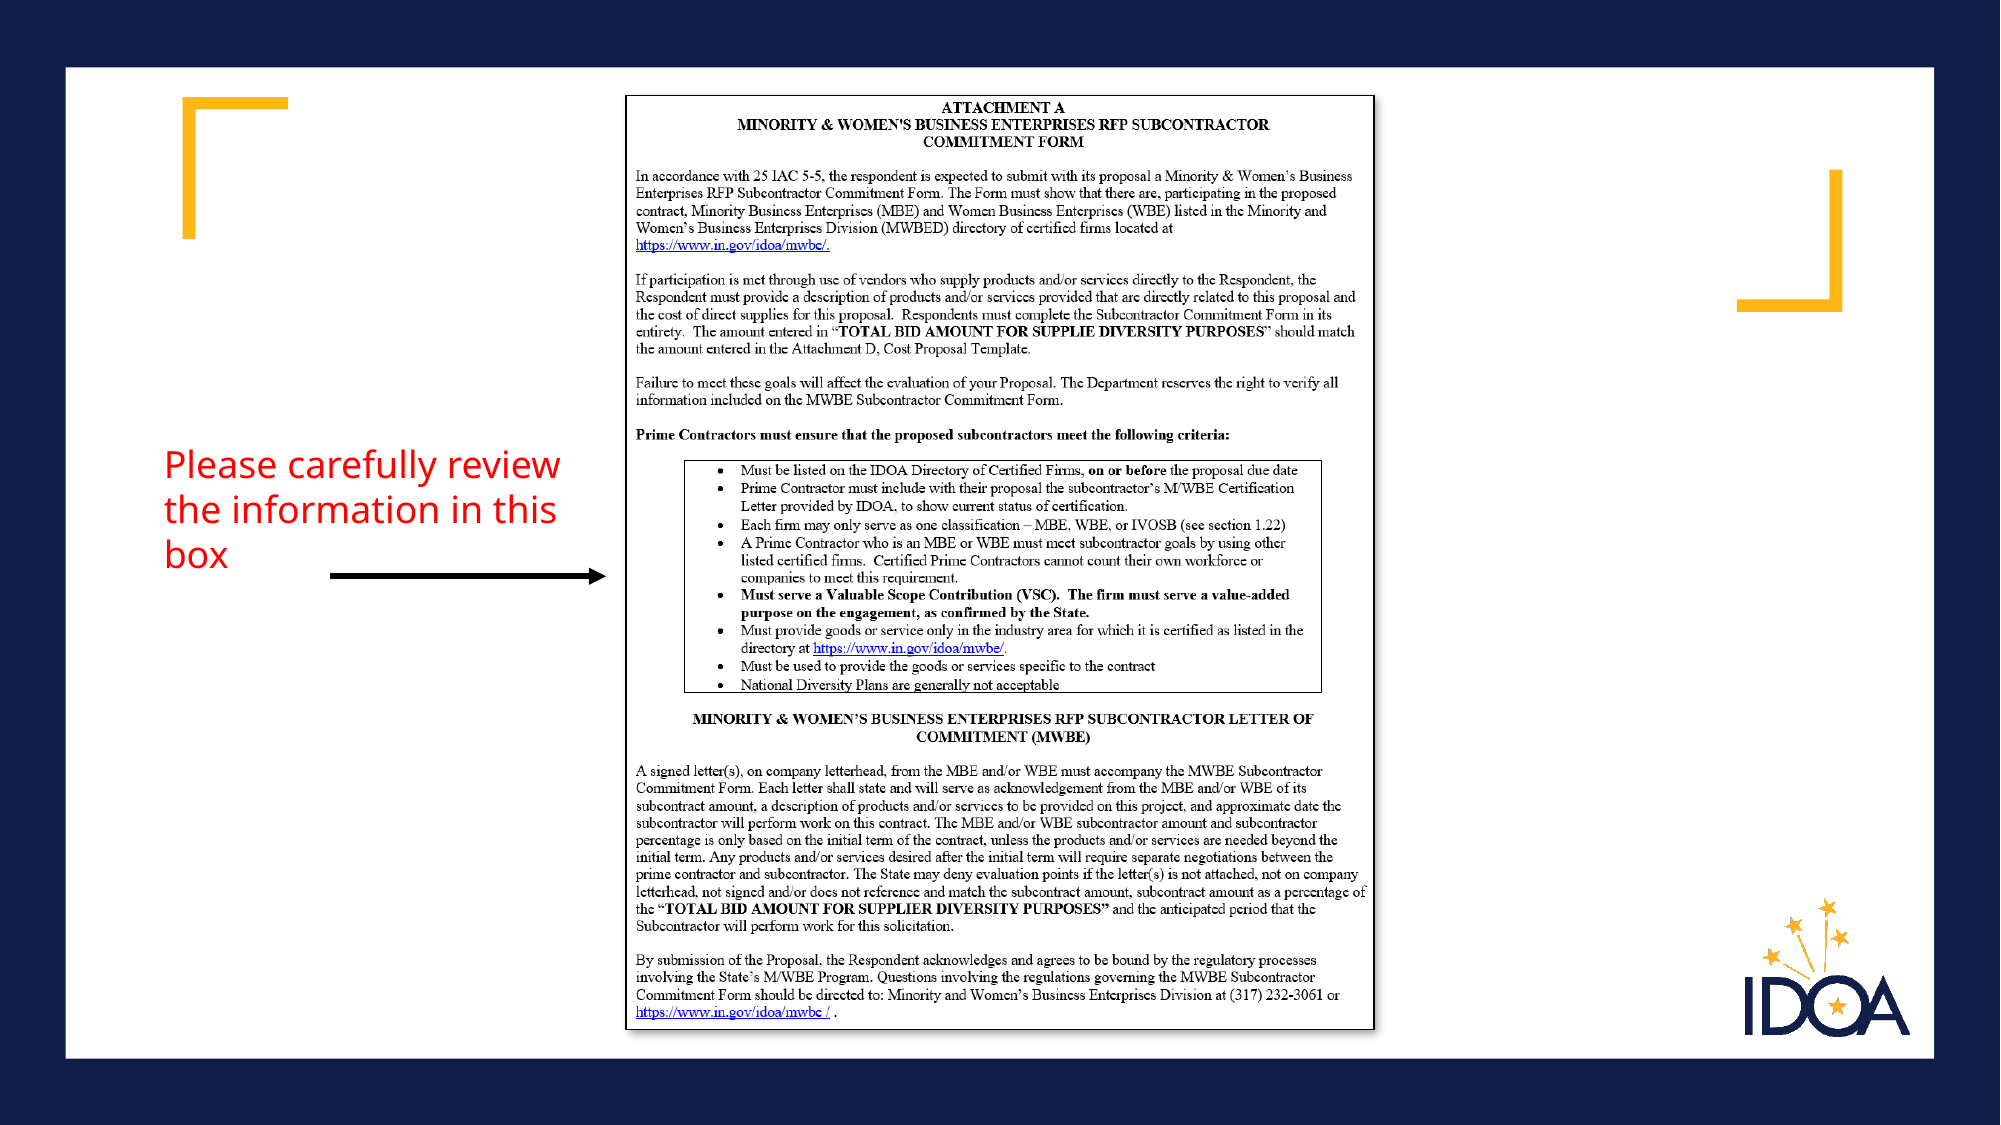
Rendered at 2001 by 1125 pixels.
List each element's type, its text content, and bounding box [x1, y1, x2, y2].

picture [1702, 857, 1959, 1114]
text_box Please carefully review the information in this box [148, 433, 587, 584]
picture [626, 95, 1374, 1029]
